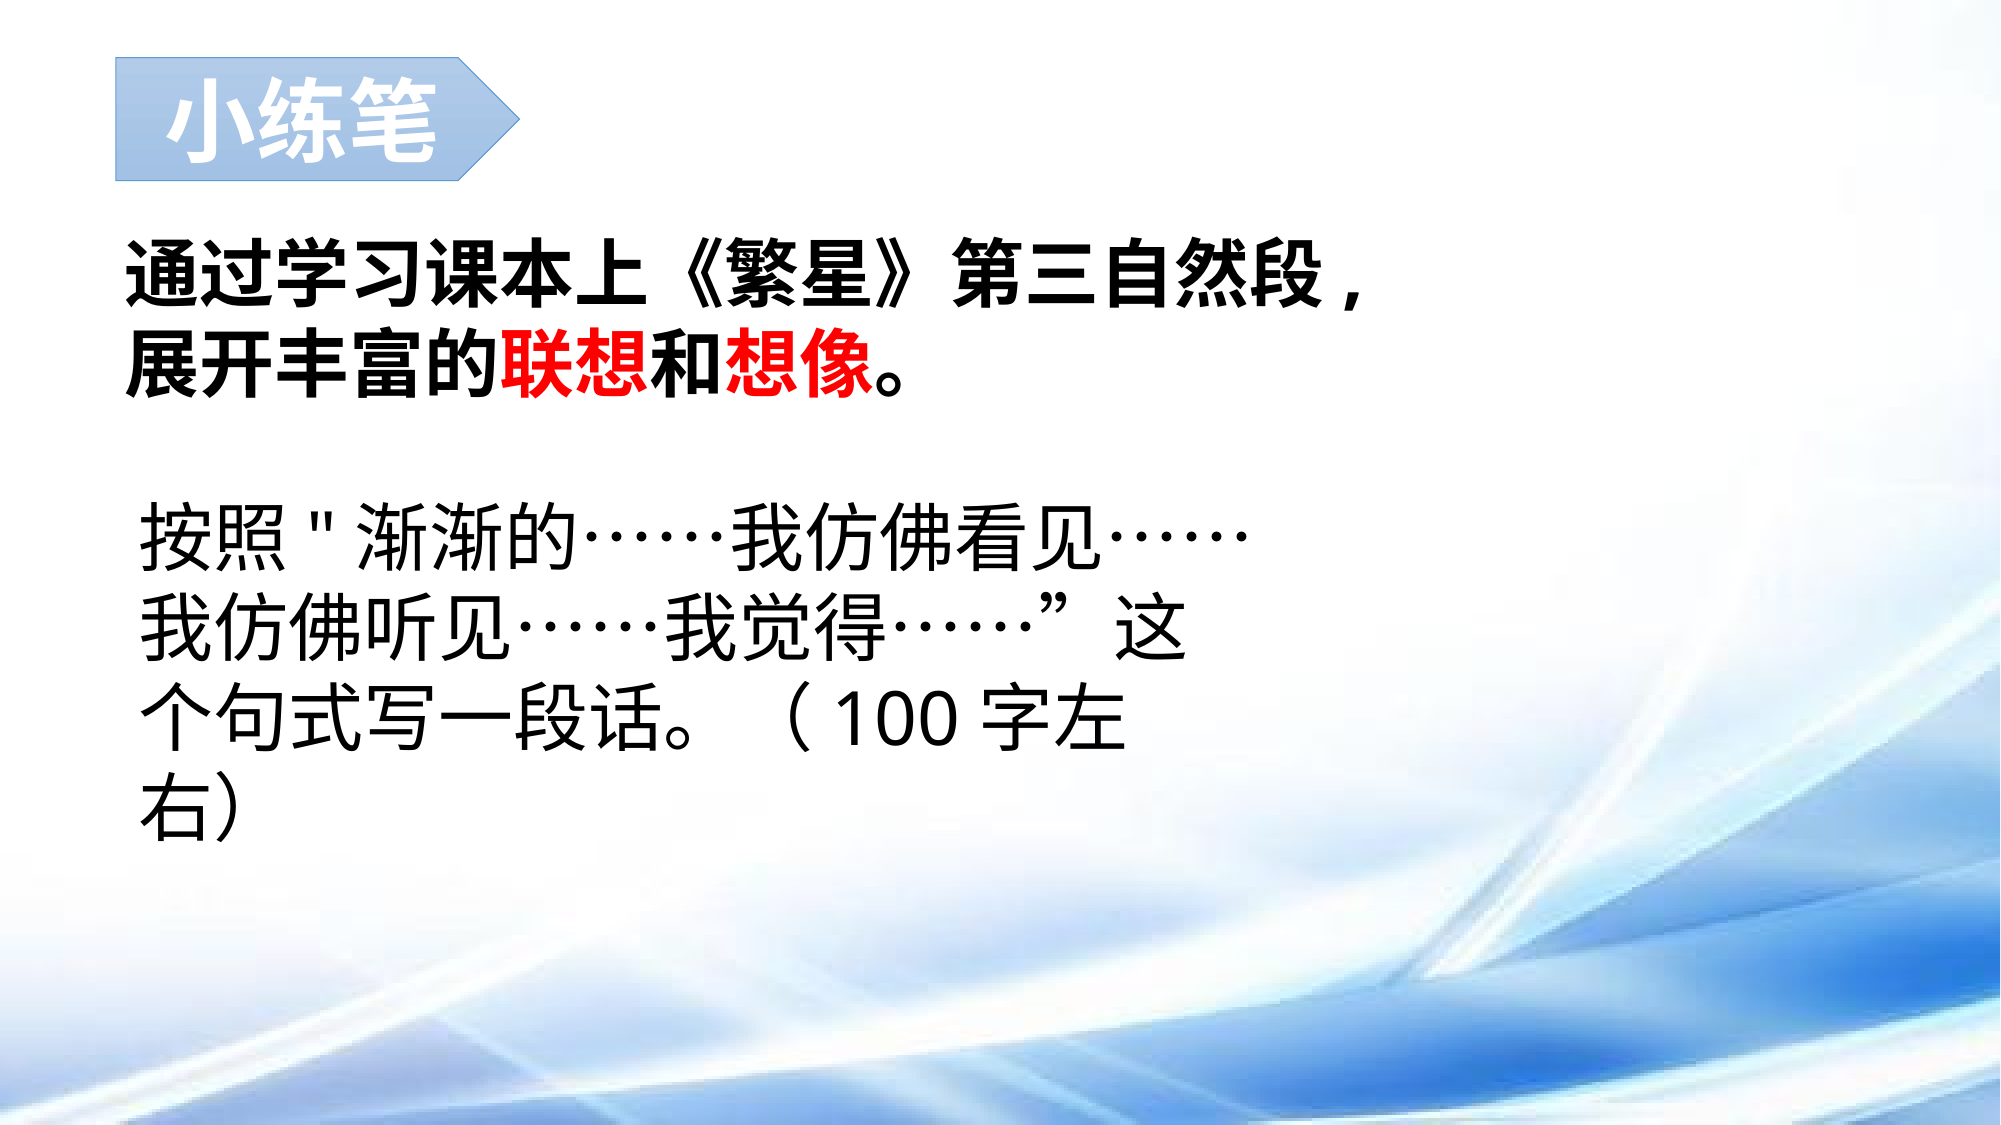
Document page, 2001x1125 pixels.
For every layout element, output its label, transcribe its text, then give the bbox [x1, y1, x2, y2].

text_box 按照"渐渐的……我仿佛看见……我仿佛听见……我觉得……”这个句式写一段话。（100字左右） [123, 483, 1276, 859]
picture [0, 0, 2001, 1125]
text_box 小练笔 [115, 57, 521, 182]
text_box 通过学习课本上《繁星》第三自然段,展开丰富的联想和想像。 [109, 218, 1355, 414]
